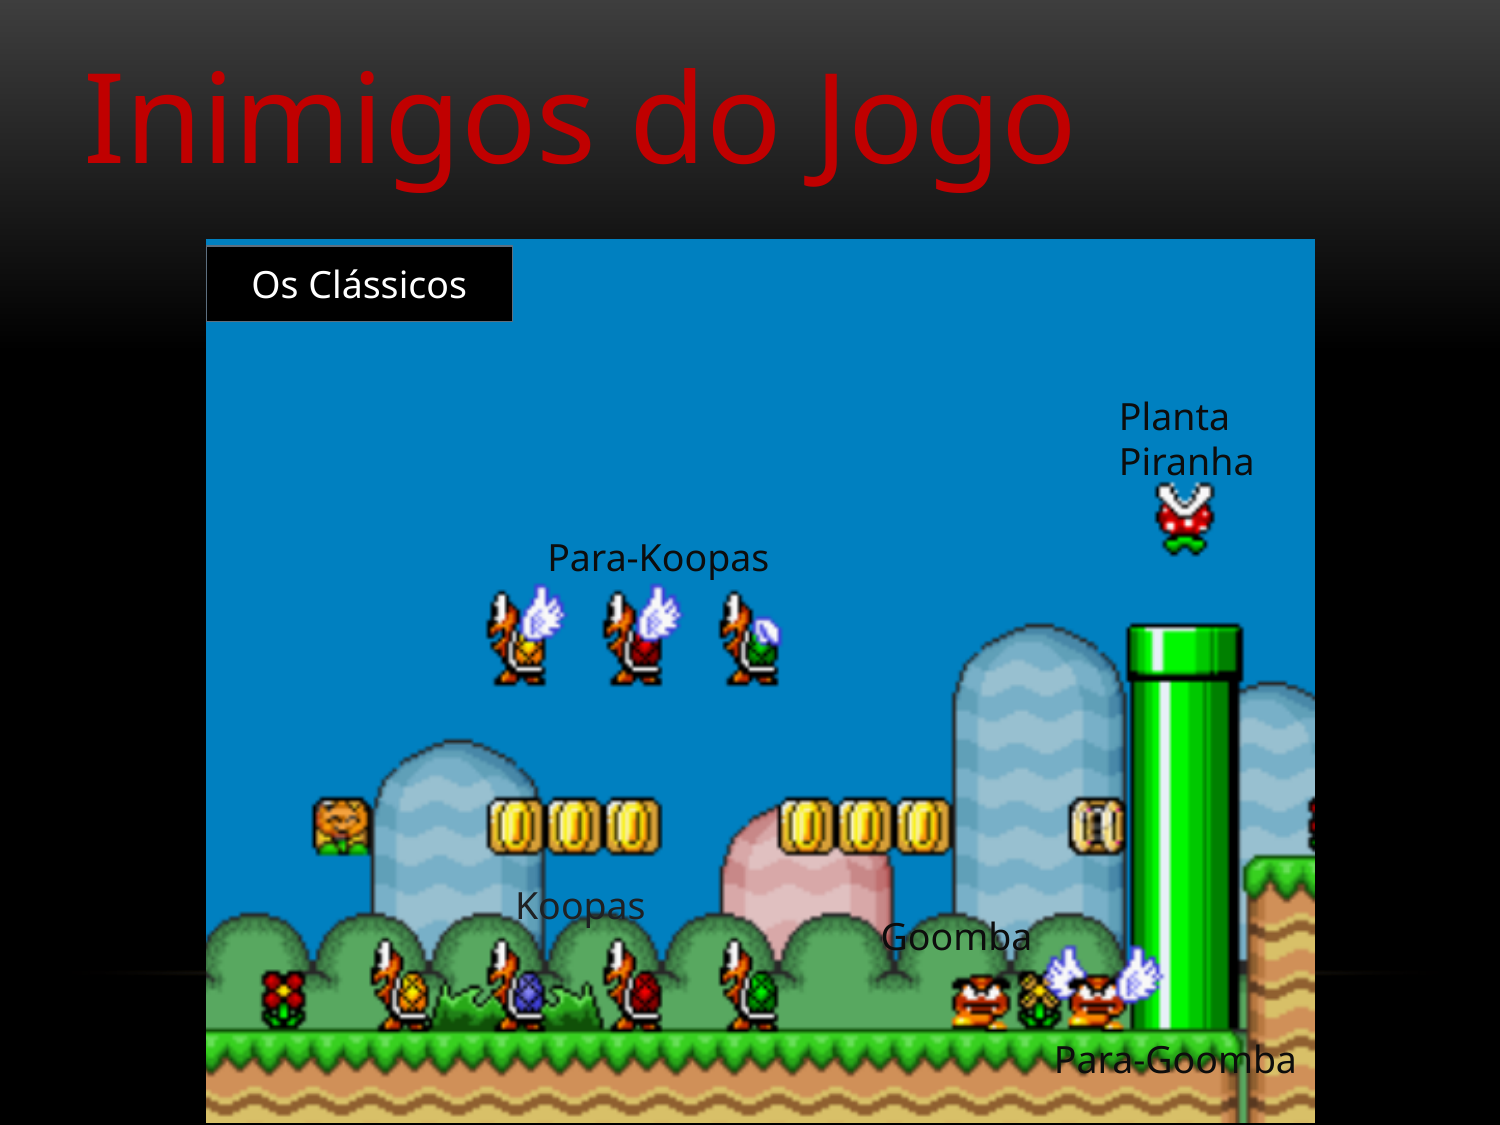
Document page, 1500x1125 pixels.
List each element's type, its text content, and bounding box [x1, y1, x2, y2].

picture [0, 0, 1500, 1125]
text_box Inimigos do Jogo [68, 30, 1093, 196]
